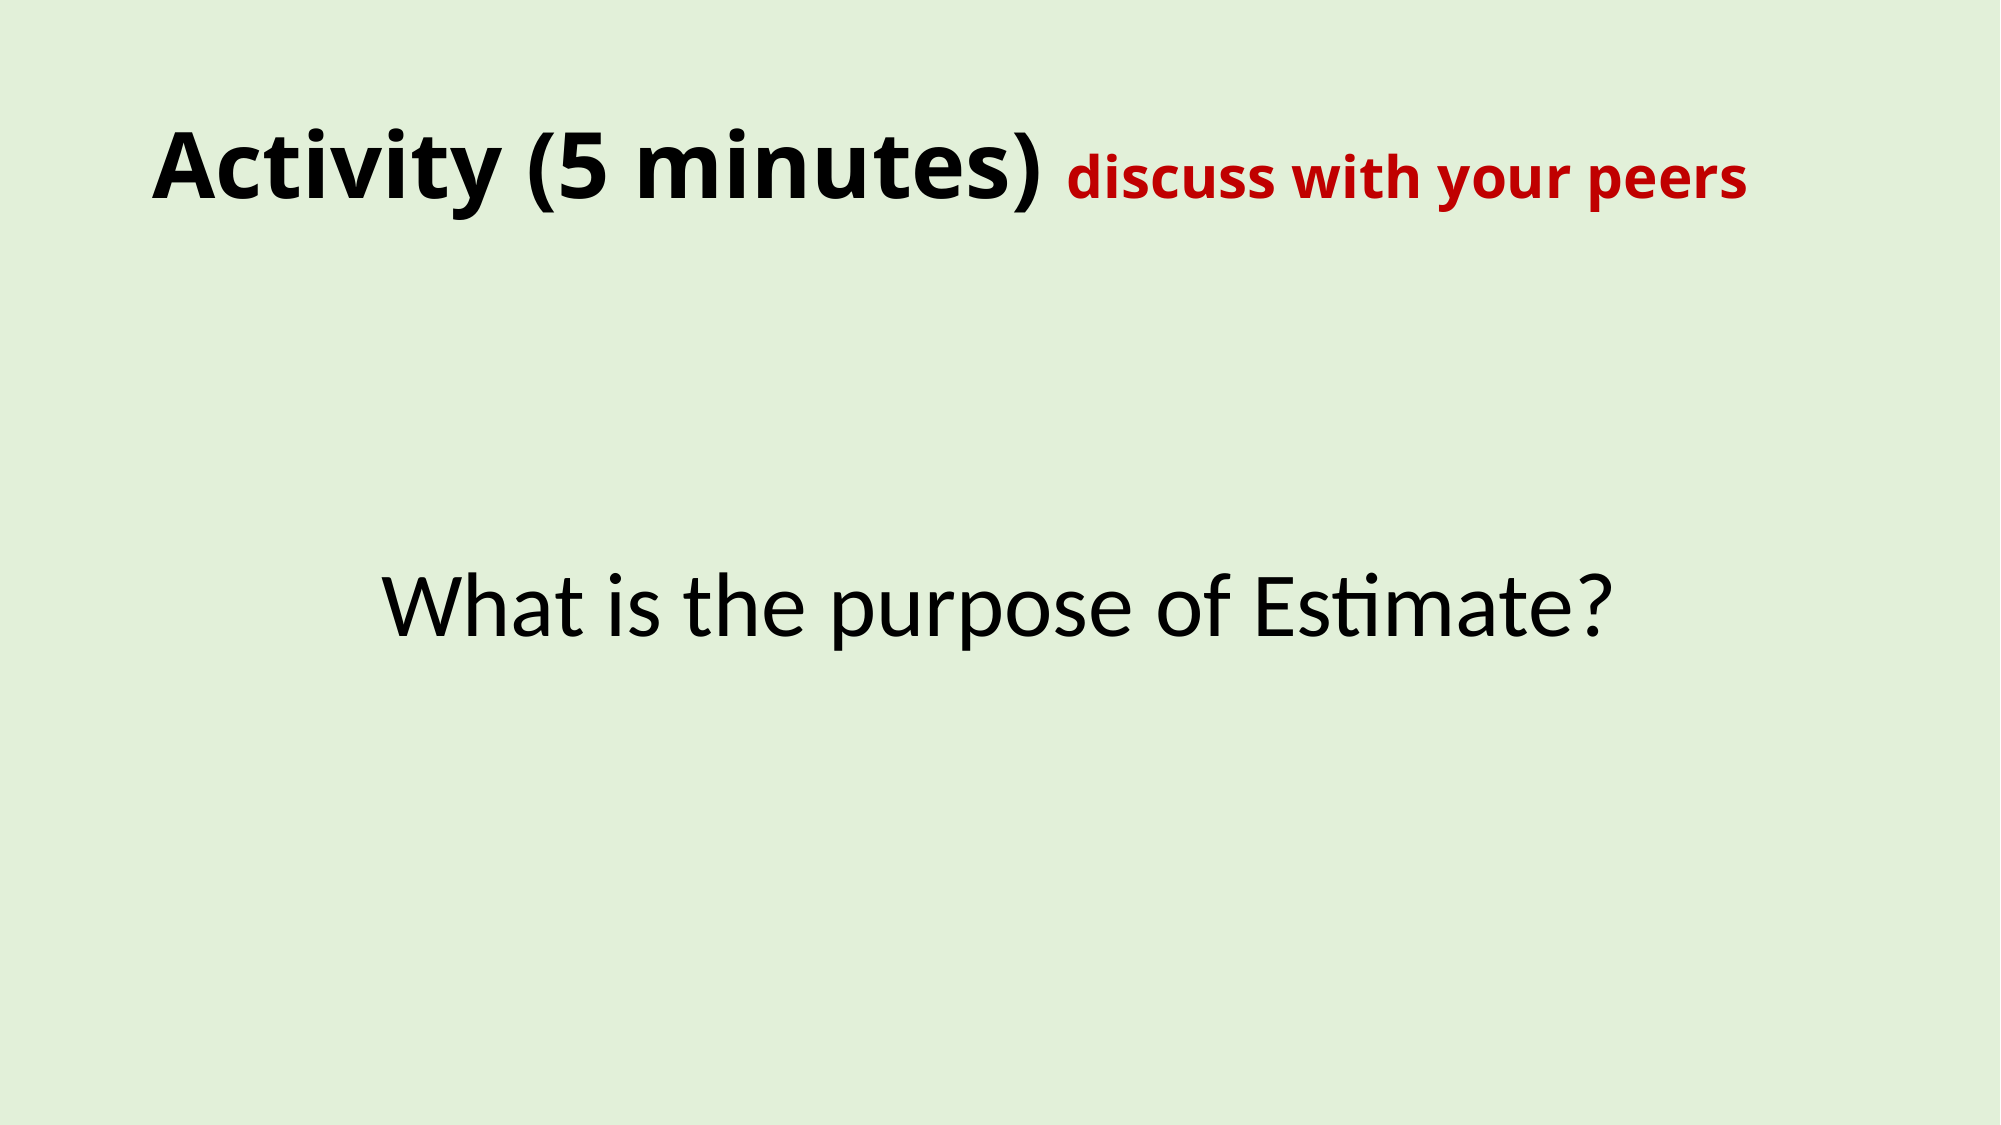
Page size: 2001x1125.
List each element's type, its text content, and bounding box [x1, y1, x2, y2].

title Activity (5 minutes) discuss with your peers [137, 59, 1863, 278]
list What is the purpose of Estimate? [137, 299, 1863, 1014]
